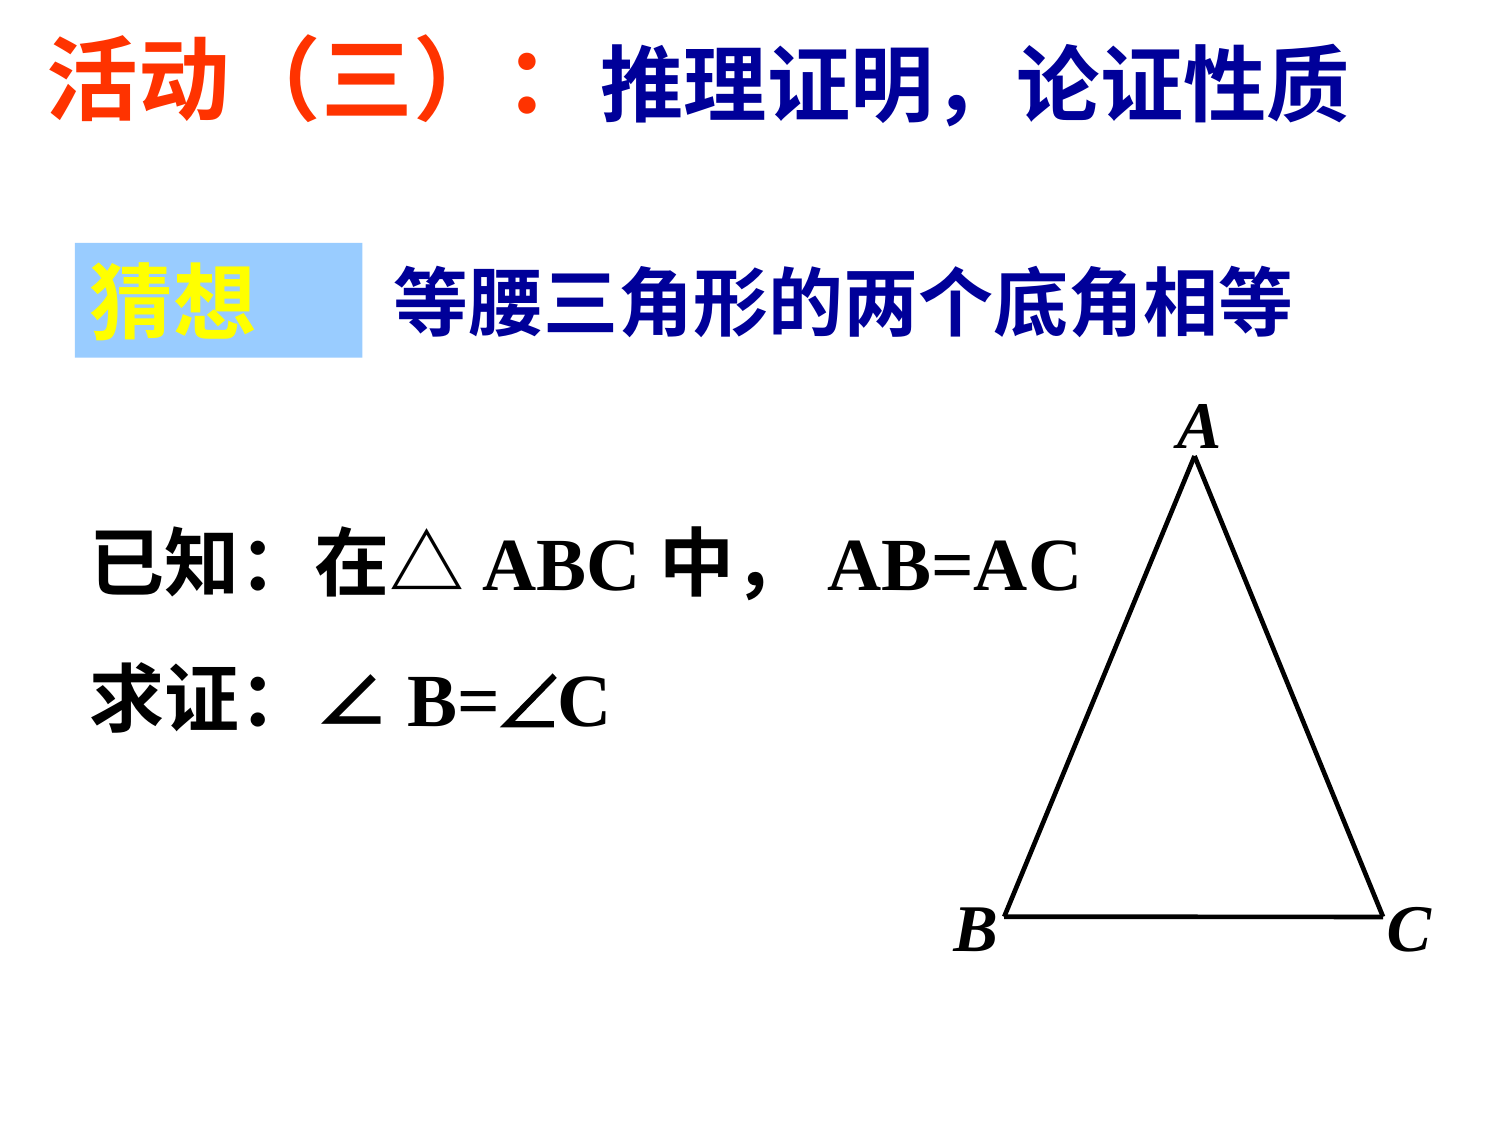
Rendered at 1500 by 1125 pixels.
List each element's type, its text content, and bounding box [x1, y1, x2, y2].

text_box 已知：在△ABC中，AB=AC [75, 507, 937, 613]
text_box 推理证明，论证性质 [586, 24, 1437, 140]
text_box 猜想 [74, 242, 363, 358]
title 等腰三角形的两个底角相等 [62, 216, 1498, 370]
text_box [937, 374, 1448, 975]
text_box 活动（三）： [31, 14, 612, 140]
text_box 求证：∠B=C [75, 643, 857, 749]
